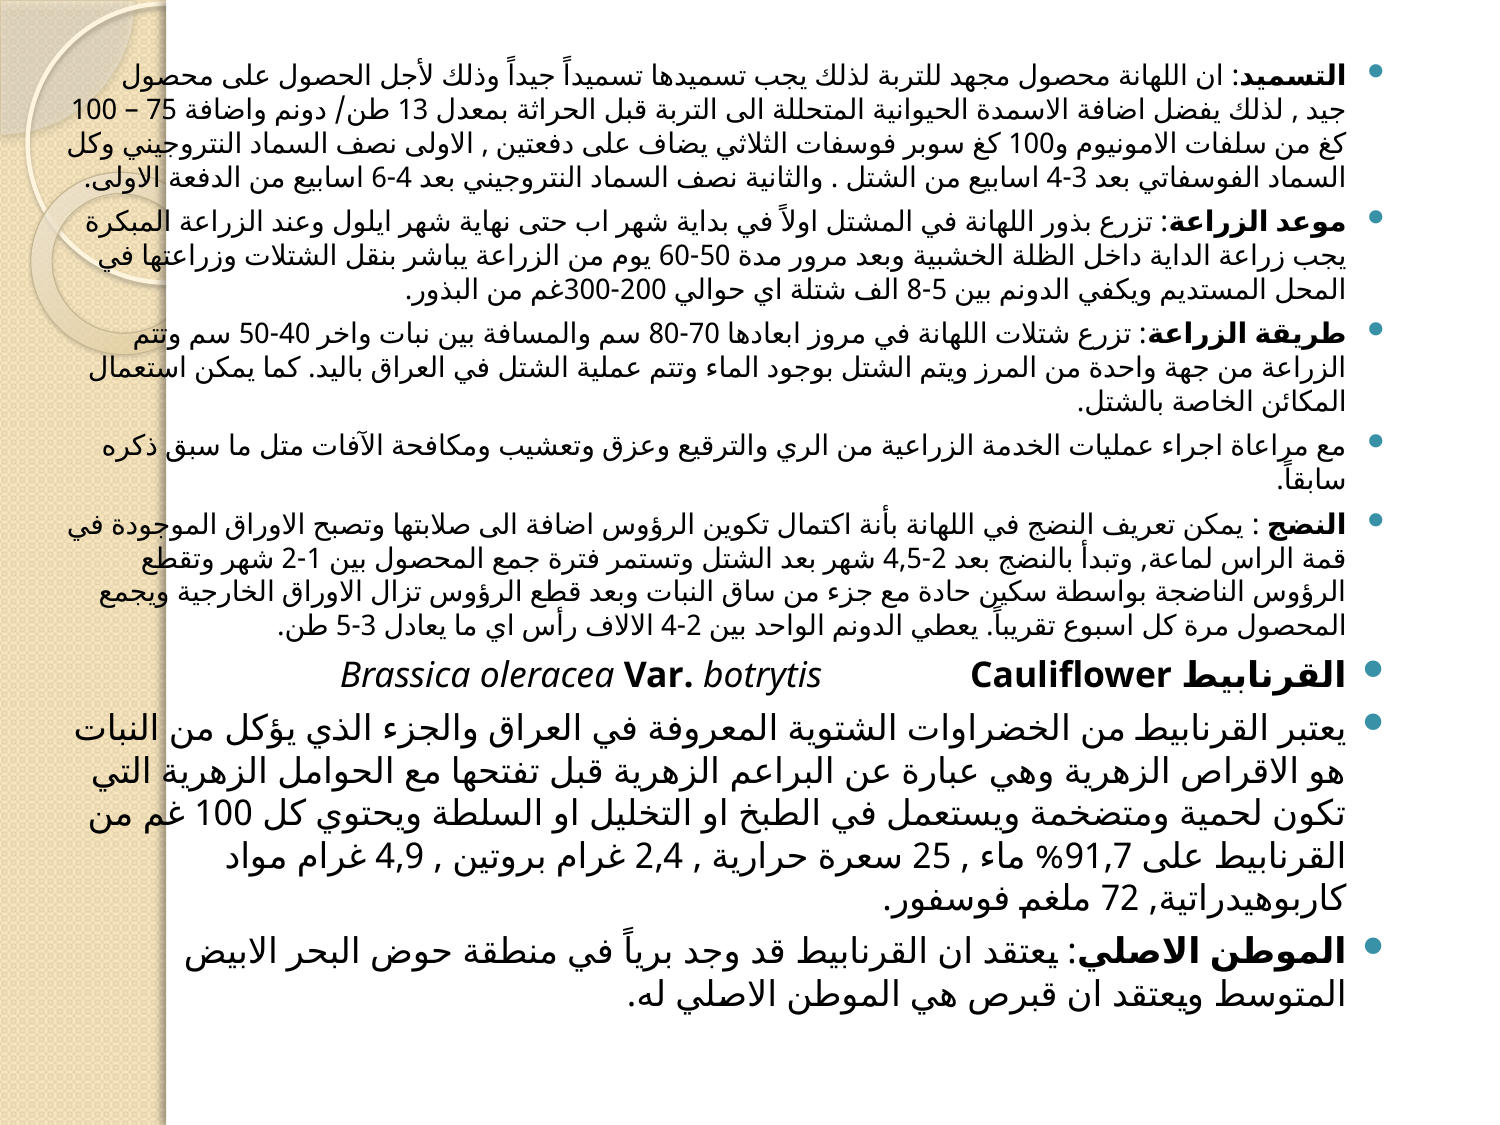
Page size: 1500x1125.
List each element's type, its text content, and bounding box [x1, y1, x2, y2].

title [235, 45, 1466, 233]
list التسميد: ان اللهانة محصول مجهد للتربة لذلك يجب تسميدها تسميداً جيداً وذلك لأجل الحصول على محصول جيد , لذلك يفضل اضافة الاسمدة الحيوانية المتحللة الى التربة قبل الحراثة بمعدل 13 طن/ دونم واضافة 75 – 100 كغ من سلفات الامونيوم و100 كغ سوبر فوسفات الثلاثي يضاف على دفعتين , الاولى نصف السماد النتروجيني وكل السماد الفوسفاتي بعد 3-4 اسابيع من الشتل . والثانية نصف السماد النتروجيني بعد 4-6 اسابيع من الدفعة الاولى. موعد الزراعة: تزرع بذور اللهانة في المشتل اولاً في بداية شهر اب حتى نهاية شهر ايلول وعند الزراعة المبكرة يجب زراعة الداية داخل الظلة الخشبية وبعد مرور مدة 50-60 يوم من الزراعة يباشر بنقل الشتلات وزراعتها في المحل المستديم ويكفي الدونم بين 5-8 الف شتلة اي حوالي 200-300غم من البذور. طريقة الزراعة: تزرع شتلات اللهانة في مروز ابعادها 70-80 سم والمسافة بين نبات واخر 40-50 سم وتتم الزراعة من جهة واحدة من المرز ويتم الشتل بوجود الماء وتتم عملية الشتل في العراق باليد. كما يمكن استعمال المكائن الخاصة بالشتل. مع مراعاة اجراء عمليات الخدمة الزراعية من الري والترقيع وعزق وتعشيب ومكافحة الآفات متل ما سبق ذكره سابقاً. النضج : يمكن تعريف النضج في اللهانة بأنة اكتمال تكوين الرؤوس اضافة الى صلابتها وتصبح الاوراق الموجودة في قمة الراس لماعة, وتبدأ بالنضج بعد 2-4,5 شهر بعد الشتل وتستمر فترة جمع المحصول بين 1-2 شهر وتقطع الرؤوس الناضجة بواسطة سكين حادة مع جزء من ساق النبات وبعد قطع الرؤوس تزال الاوراق الخارجية ويجمع المحصول مرة كل اسبوع تقريباً. يعطي الدونم الواحد بين 2-4 الالاف رأس اي ما يعادل 3-5 طن. القرنابيط Brassica oleracea Var. botrytis Cauliflower يعتبر القرنابيط من الخضراوات الشتوية المعروفة في العراق والجزء الذي يؤكل من النبات هو الاقراص الزهرية وهي عبارة عن البراعم الزهرية قبل تفتحها مع الحوامل الزهرية التي تكون لحمية ومتضخمة ويستعمل في الطبخ او التخليل او السلطة ويحتوي كل 100 غم من القرنابيط على 91,7% ماء , 25 سعرة حرارية , 2,4 غرام بروتين , 4,9 غرام مواد كاربوهيدراتية, 72 ملغم فوسفور. الموطن الاصلي: يعتقد ان القرنابيط قد وجد برياً في منطقة حوض البحر الابيض المتوسط ويعتقد ان قبرص هي الموطن الاصلي له. [50, 50, 1413, 1075]
